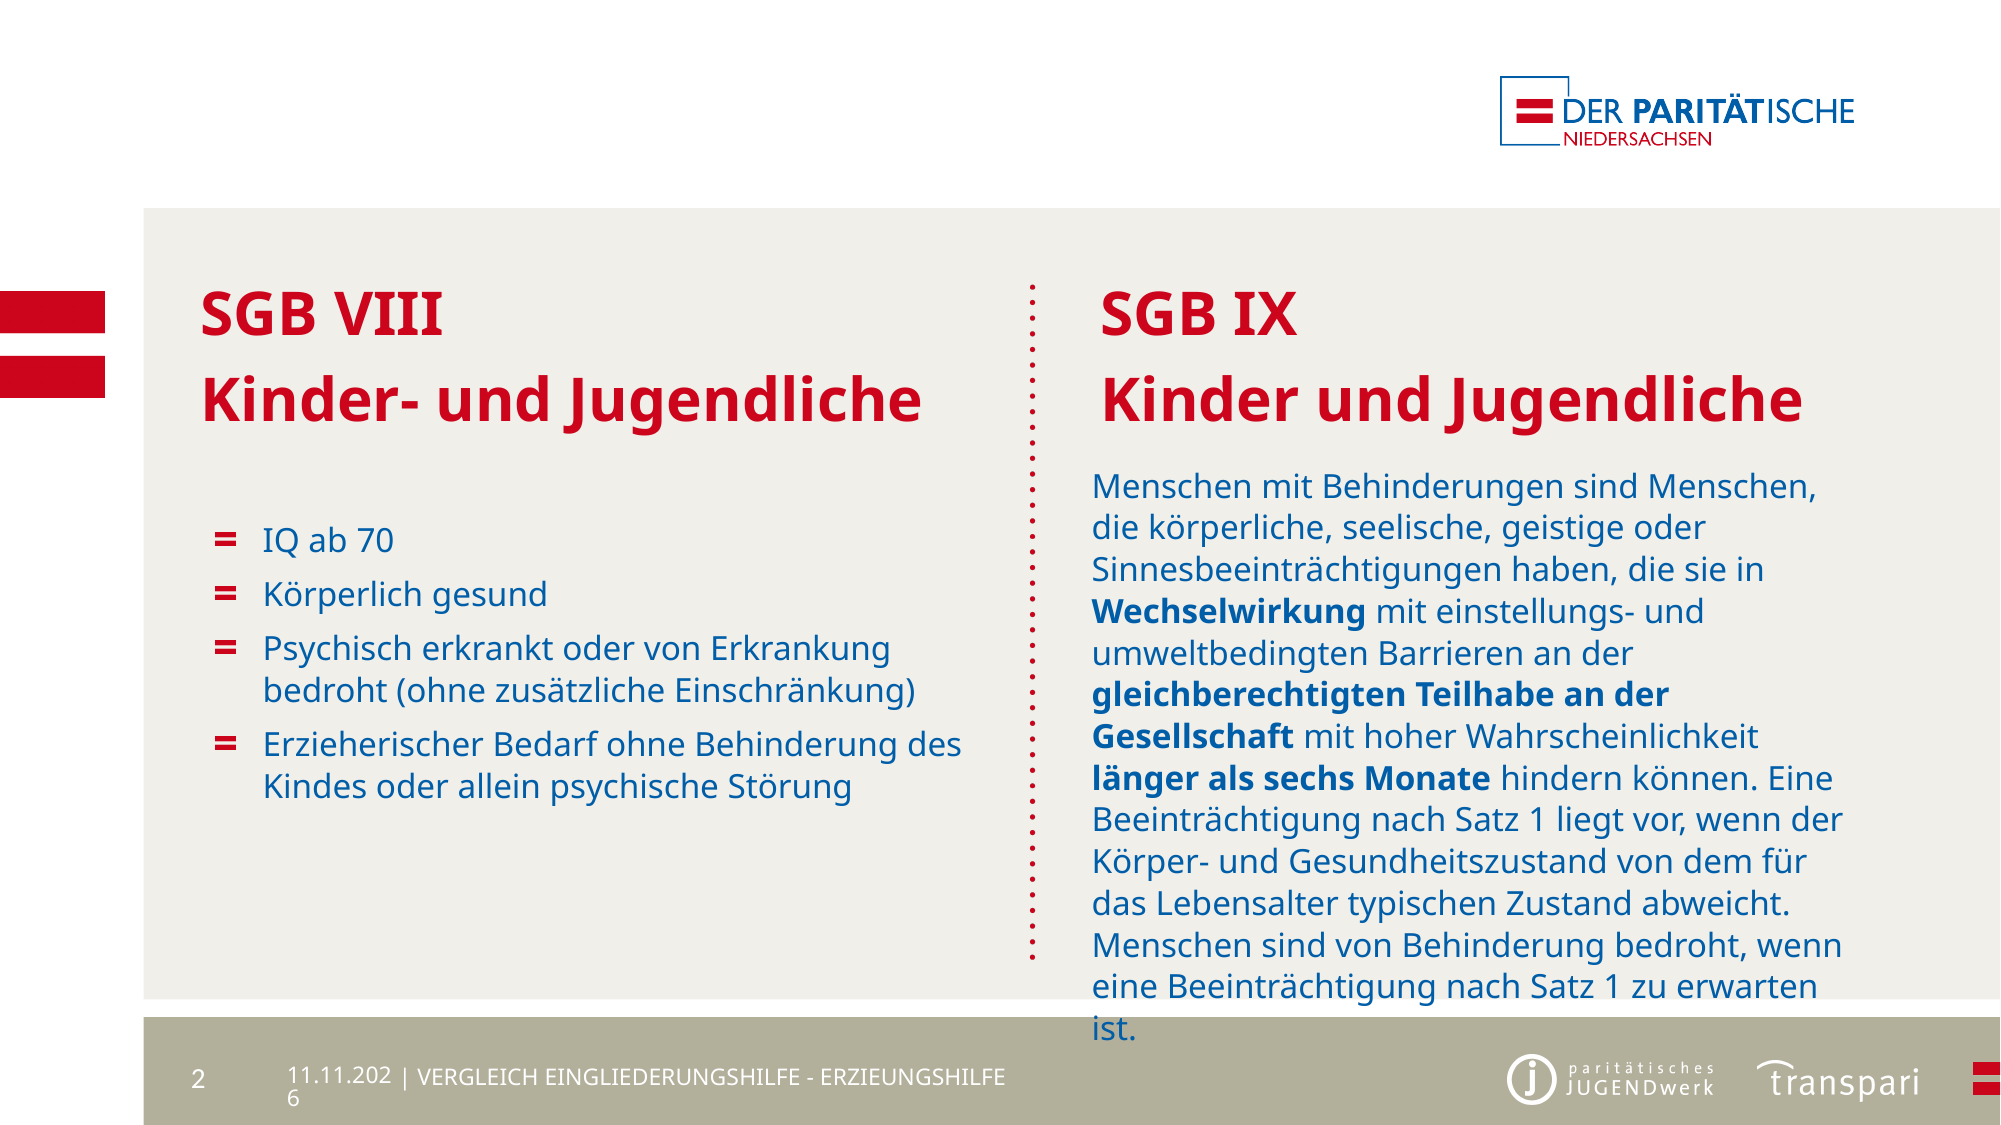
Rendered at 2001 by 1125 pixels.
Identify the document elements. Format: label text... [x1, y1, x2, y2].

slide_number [286, 1058, 399, 1095]
text_box SGB VIII Kinder- und Jugendliche [200, 283, 970, 332]
text_box SGB IX Kinder und Jugendliche [1100, 283, 1852, 332]
picture [1006, 207, 1058, 1037]
picture [1507, 1054, 1713, 1105]
picture [215, 532, 232, 546]
picture [215, 586, 232, 600]
slide_number 2 [190, 1058, 264, 1094]
picture [0, 291, 105, 398]
picture [1757, 1060, 1918, 1102]
footer | vergleich eingliederungshilfe - erzieungshilfe [398, 1058, 1486, 1094]
list IQ ab 70 Körperlich gesund Psychisch erkrankt oder von Erkrankung bedroht (ohne zusätzliche Einschränkung) Erzieherischer Bedarf ohne Behinderung des Kindes oder allein psychische Störung [192, 462, 977, 989]
picture [1500, 76, 1854, 152]
picture [215, 640, 232, 654]
list Menschen mit Behinderungen sind Menschen, die körperliche, seelische, geistige oder Sinnesbeeinträchtigungen haben, die sie in Wechselwirkung mit einstellungs- und umweltbedingten Barrieren an der gleichberechtigten Teilhabe an der Gesellschaft mit hoher Wahrscheinlichkeit länger als sechs Monate hindern können. Eine Beeinträchtigung nach Satz 1 liegt vor, wenn der Körper- und Gesundheitszustand von dem für das Lebensalter typischen Zustand abweicht. Menschen sind von Behinderung bedroht, wenn eine Beeinträchtigung nach Satz 1 zu erwarten ist. [1091, 413, 1857, 940]
picture [215, 736, 232, 750]
picture [1973, 1062, 2001, 1095]
